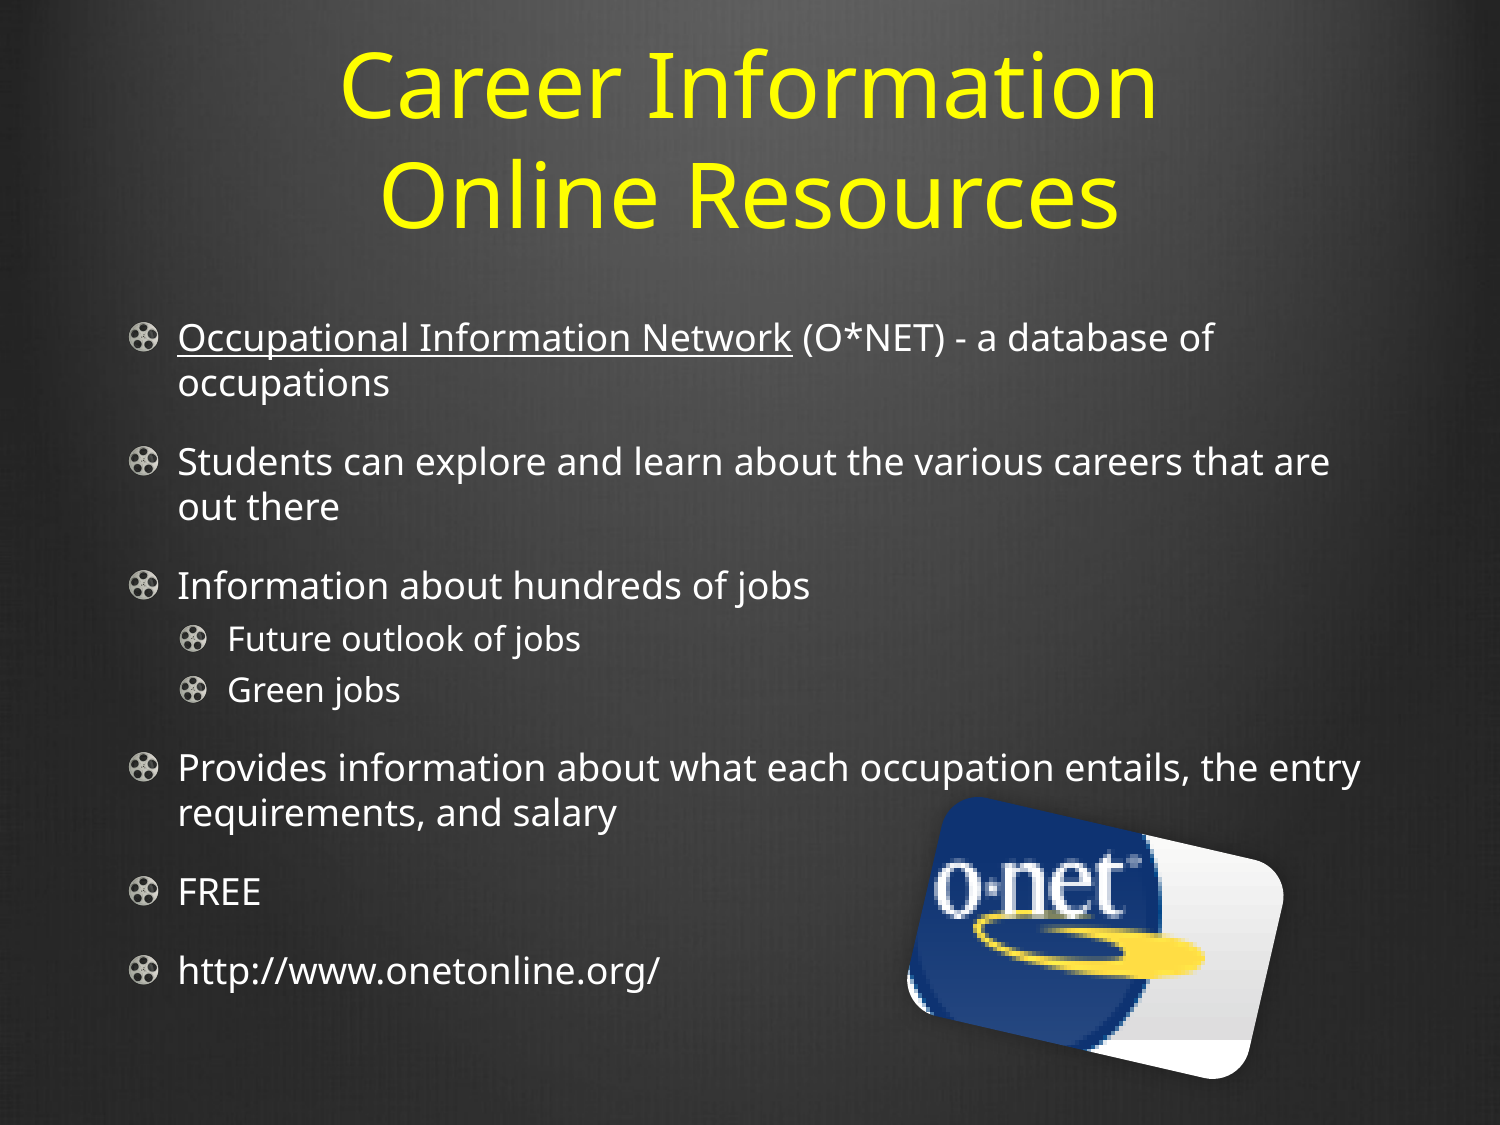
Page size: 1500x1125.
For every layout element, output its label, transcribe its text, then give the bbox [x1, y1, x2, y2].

picture [178, 674, 208, 704]
picture [127, 320, 160, 353]
picture [127, 568, 160, 601]
picture [127, 874, 160, 907]
picture [127, 750, 160, 783]
list Occupational Information Network (O*NET) - a database of occupations Students can explore and learn about the various careers that are out there Information about hundreds of jobs Future outlook of jobs Green jobs Provides information about what each occupation entails, the entry requirements, and salary FREE http://www.onetonline.org/ [112, 306, 1388, 1005]
picture [178, 623, 208, 653]
title Career Information Online Resources [112, 19, 1388, 255]
picture [127, 953, 160, 986]
picture [127, 444, 160, 477]
picture [907, 796, 1284, 1079]
